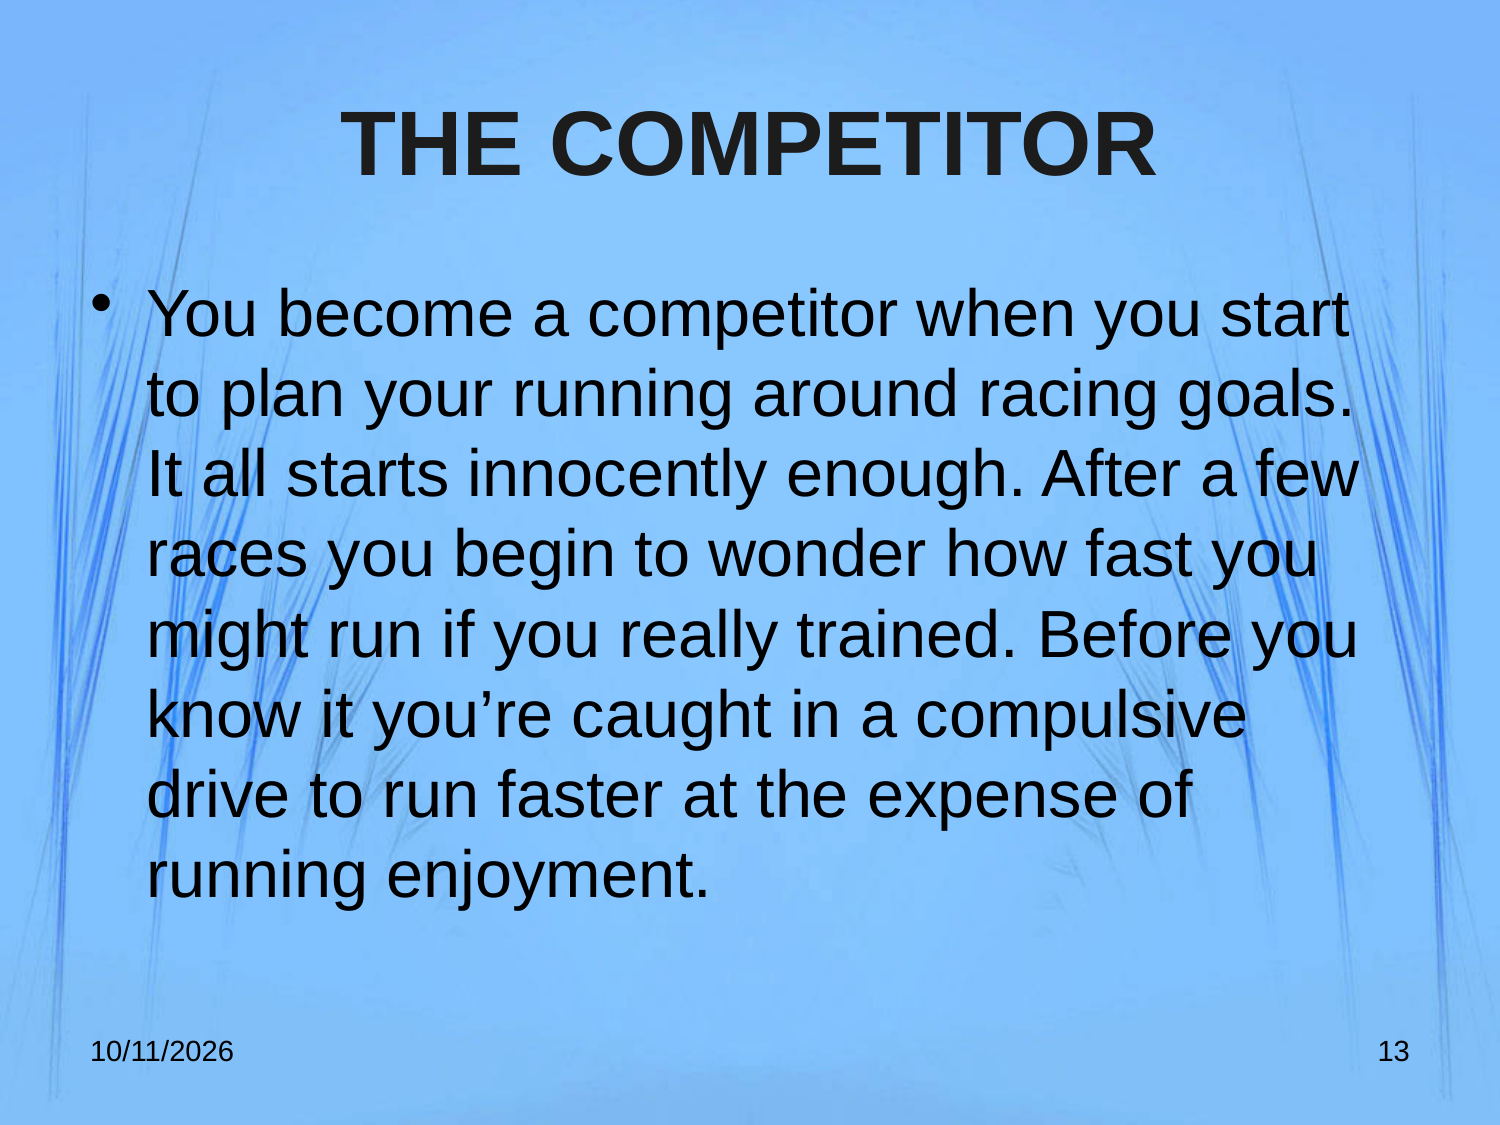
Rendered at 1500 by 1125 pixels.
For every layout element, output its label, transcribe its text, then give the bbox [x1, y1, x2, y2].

slide_number 13 [1074, 1024, 1426, 1103]
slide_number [74, 1024, 426, 1103]
title THE COMPETITOR [74, 44, 1426, 233]
picture [0, 0, 1500, 1125]
list You become a competitor when you start to plan your running around racing goals. It all starts innocently enough. After a few races you begin to wonder how fast you might run if you really trained. Before you know it you’re caught in a compulsive drive to run faster at the expense of running enjoyment. [74, 262, 1426, 1006]
